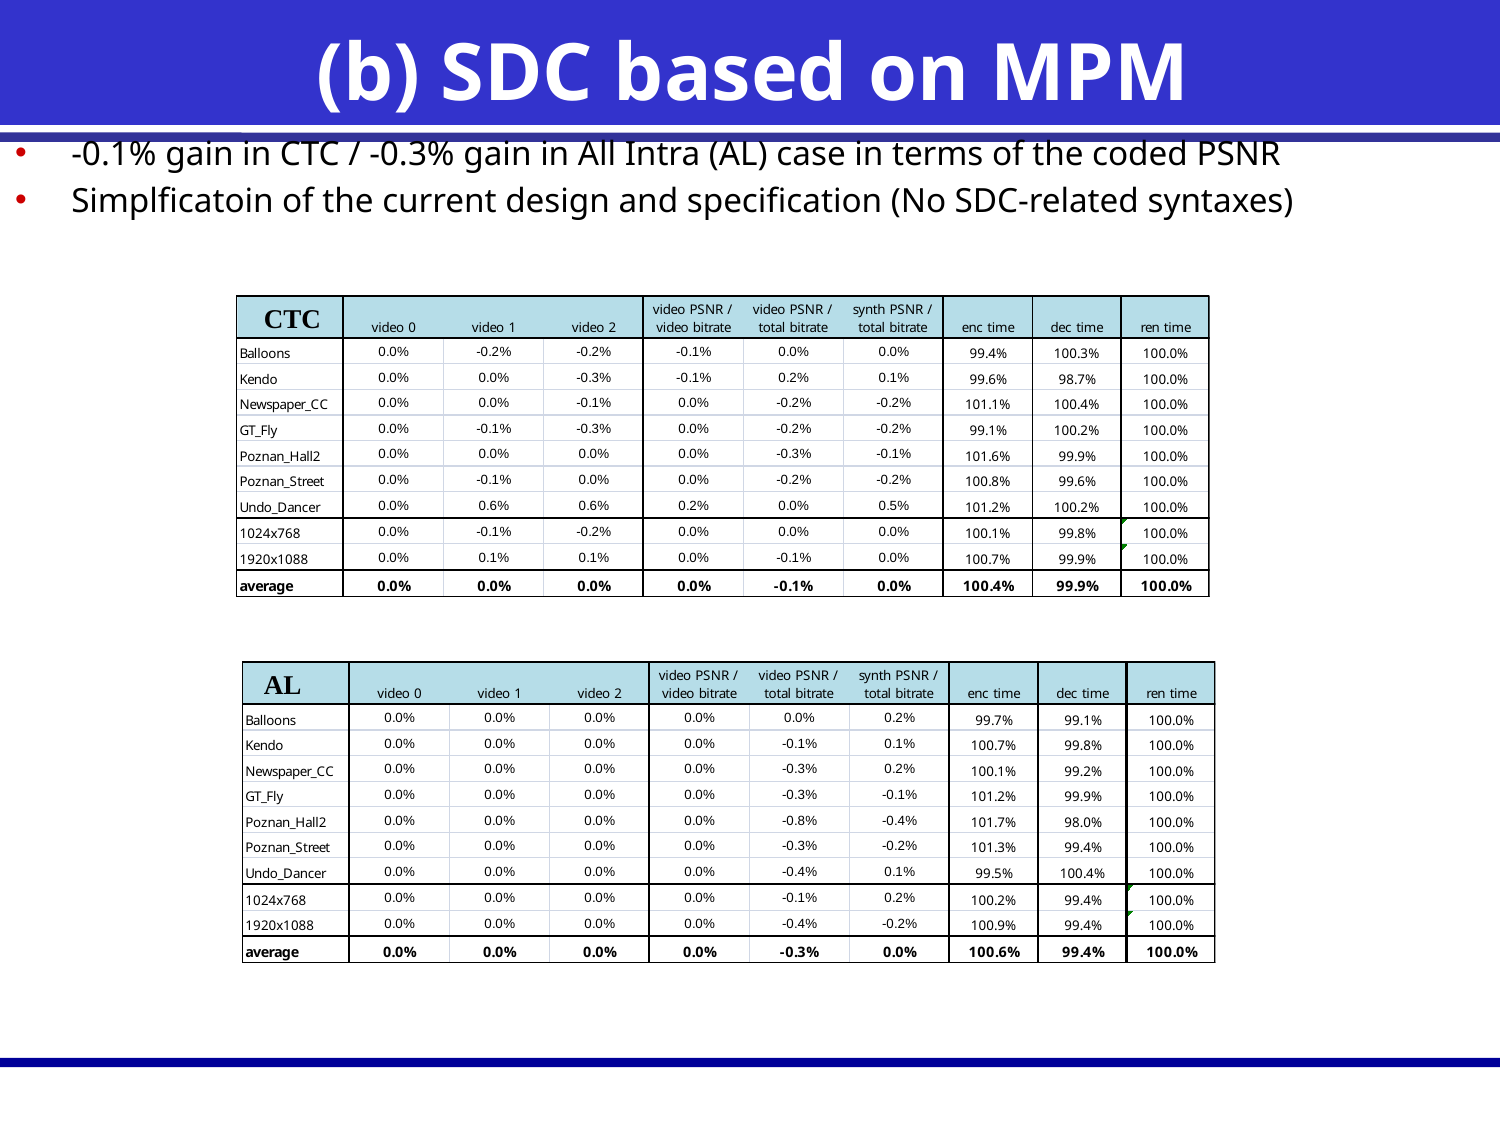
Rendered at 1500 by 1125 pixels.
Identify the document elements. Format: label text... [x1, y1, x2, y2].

picture [235, 295, 1211, 599]
title (b) SDC based on MPM [46, 12, 1460, 125]
list -0.1% gain in CTC / -0.3% gain in All Intra (AL) case in terms of the coded PSNR Simplficatoin of the current design and specification (No SDC-related syntaxes) [0, 125, 1500, 1038]
picture [241, 661, 1217, 965]
